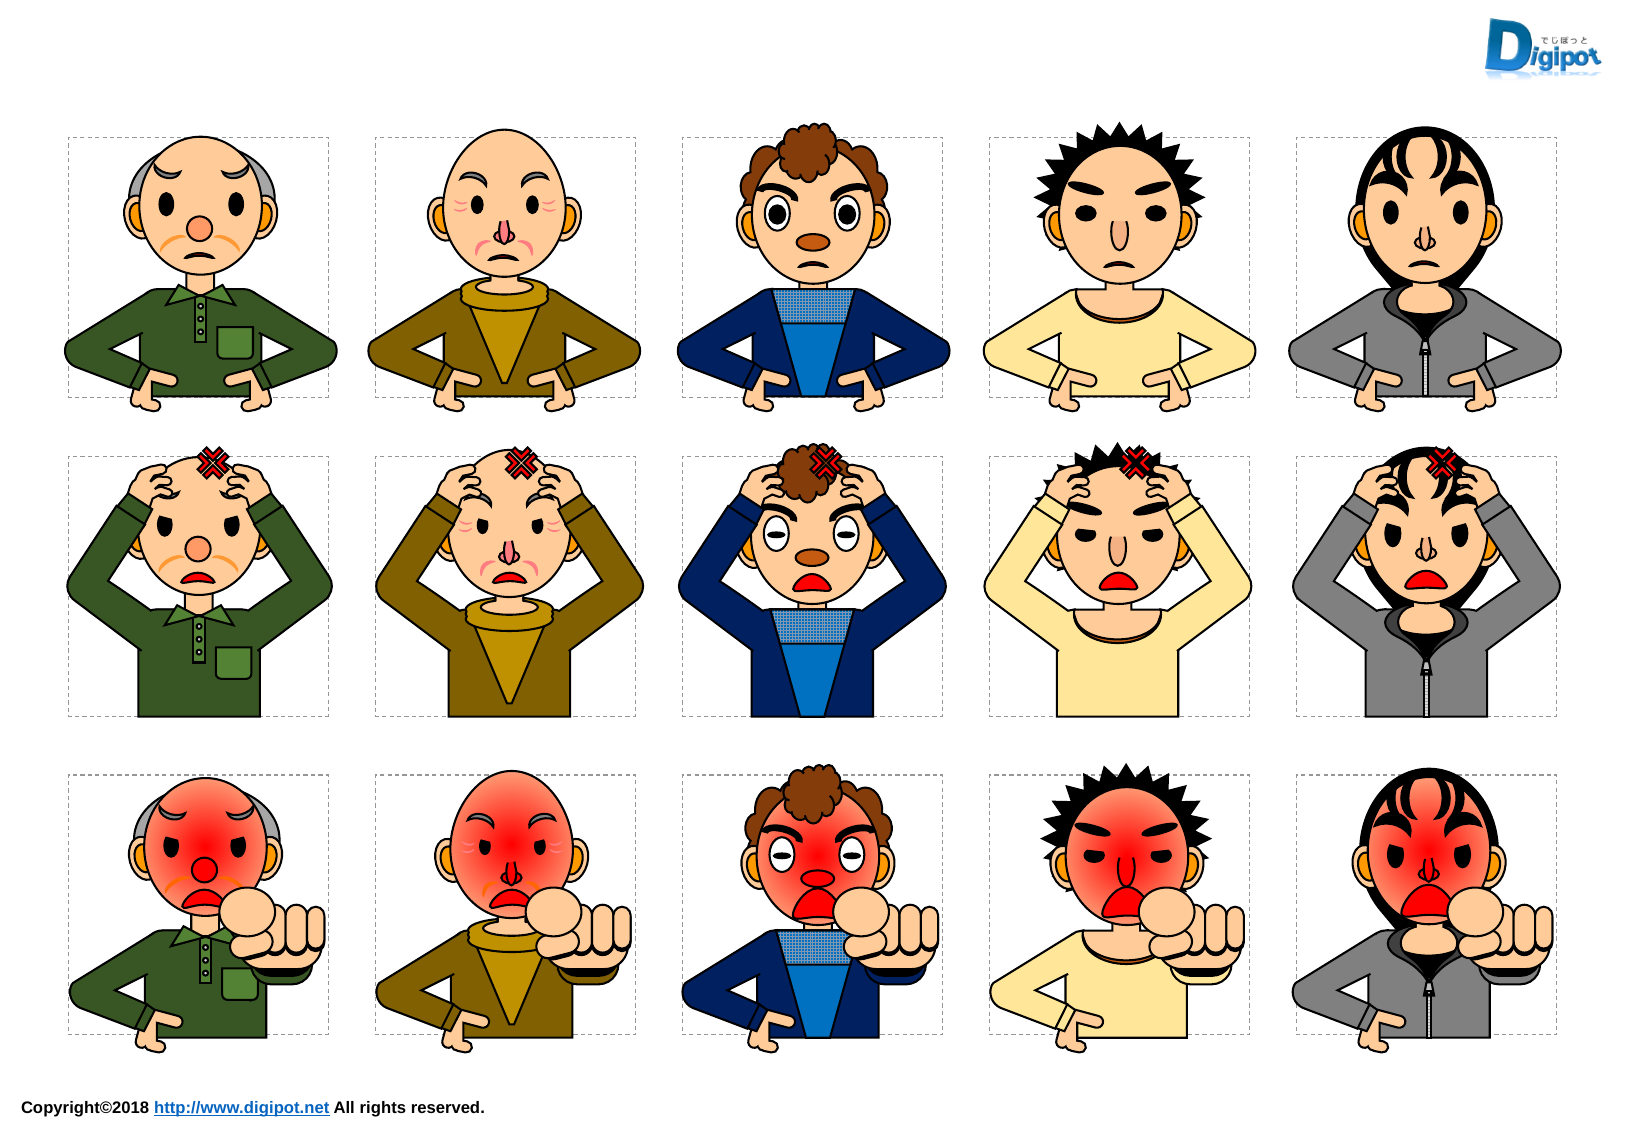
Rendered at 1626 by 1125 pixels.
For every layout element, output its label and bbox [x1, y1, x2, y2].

text_box [682, 123, 945, 411]
text_box [69, 447, 330, 717]
text_box [1297, 768, 1553, 1053]
text_box [687, 764, 939, 1053]
text_box [69, 136, 332, 411]
picture [1485, 18, 1602, 82]
text_box [74, 778, 325, 1053]
text_box [1294, 447, 1559, 717]
text_box [680, 443, 944, 717]
text_box [995, 764, 1244, 1053]
text_box [1293, 127, 1557, 411]
text_box [373, 129, 636, 411]
text_box [986, 443, 1250, 717]
text_box [988, 123, 1251, 411]
text_box [381, 770, 631, 1053]
text_box [377, 447, 642, 717]
